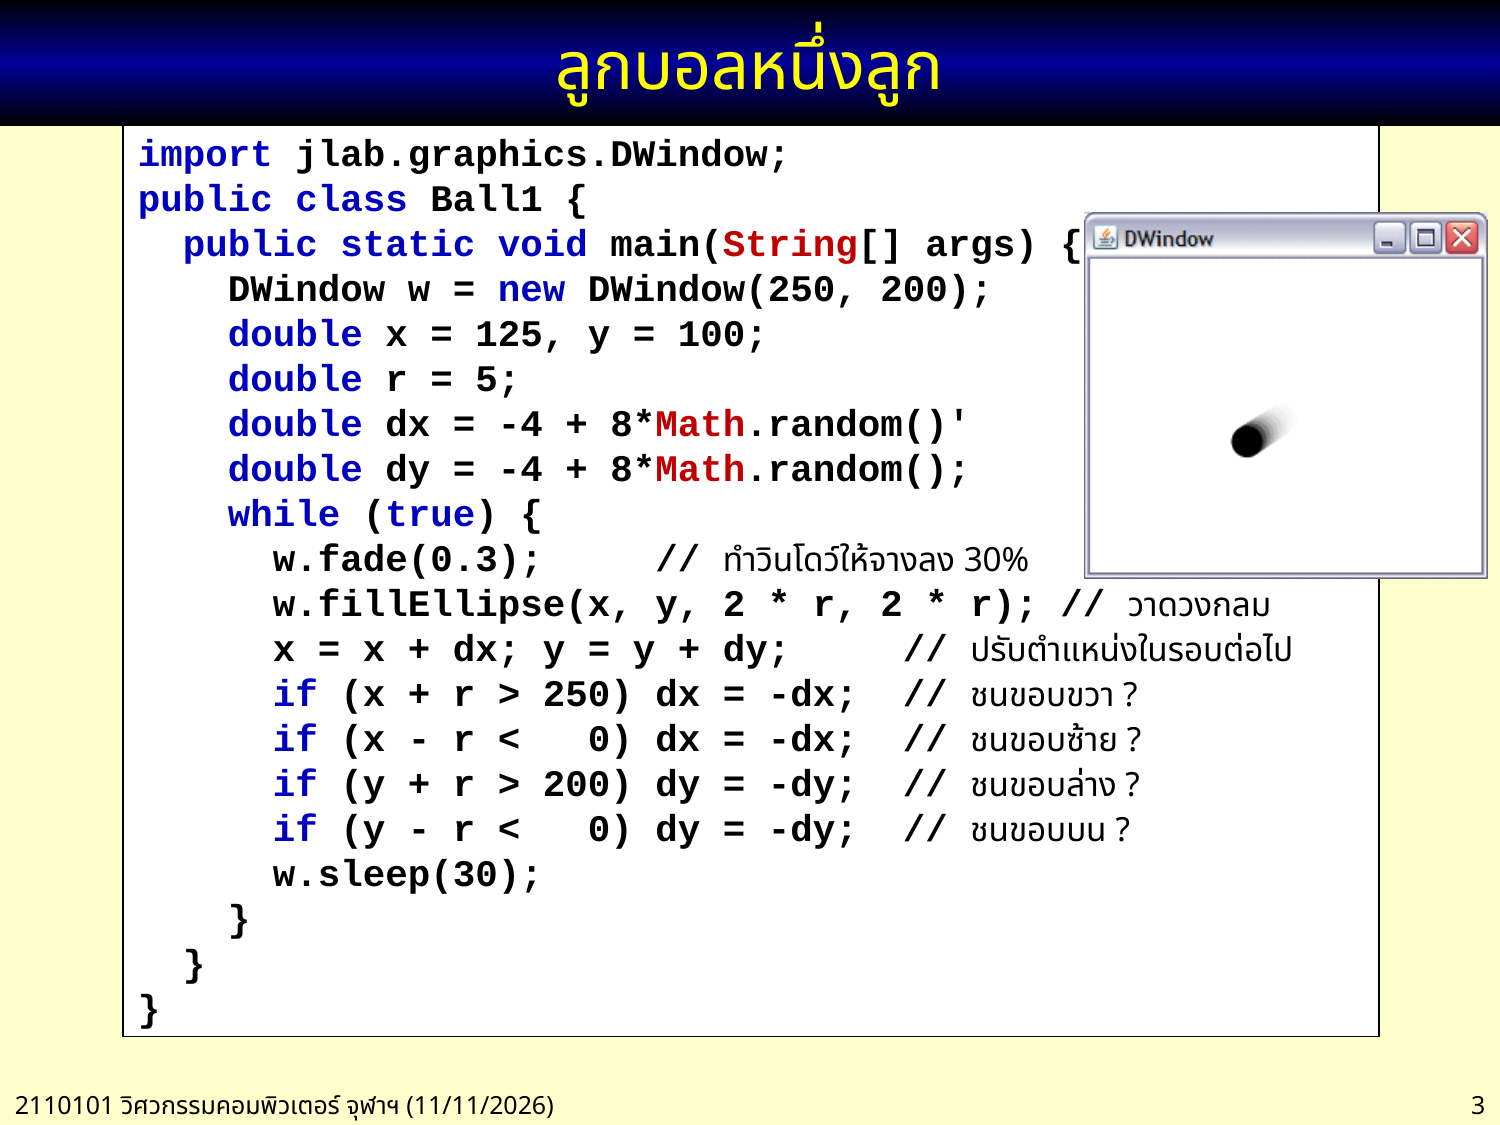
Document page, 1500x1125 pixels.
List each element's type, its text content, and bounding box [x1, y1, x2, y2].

text_box import jlab.graphics.DWindow; public class Ball1 { public static void main(String[] args) { DWindow w = new DWindow(250, 200); double x = 125, y = 100; double r = 5; double dx = -4 + 8*Math.random()' double dy = -4 + 8*Math.random(); while (true) { w.fade(0.3); // ทำวินโดว์ให้จางลง 30% w.fillEllipse(x, y, 2 * r, 2 * r); // วาดวงกลม x = x + dx; y = y + dy; // ปรับตำแหน่งในรอบต่อไป if (x + r > 250) dx = -dx; // ชนขอบขวา ? if (x - r < 0) dx = -dx; // ชนขอบซ้าย ? if (y + r > 200) dy = -dy; // ชนขอบล่าง ? if (y - r < 0) dy = -dy; // ชนขอบบน ? w.sleep(30); } } } [123, 126, 1379, 1037]
title ลูกบอลหนึ่งลูก [0, 0, 1500, 126]
picture [1084, 212, 1489, 579]
